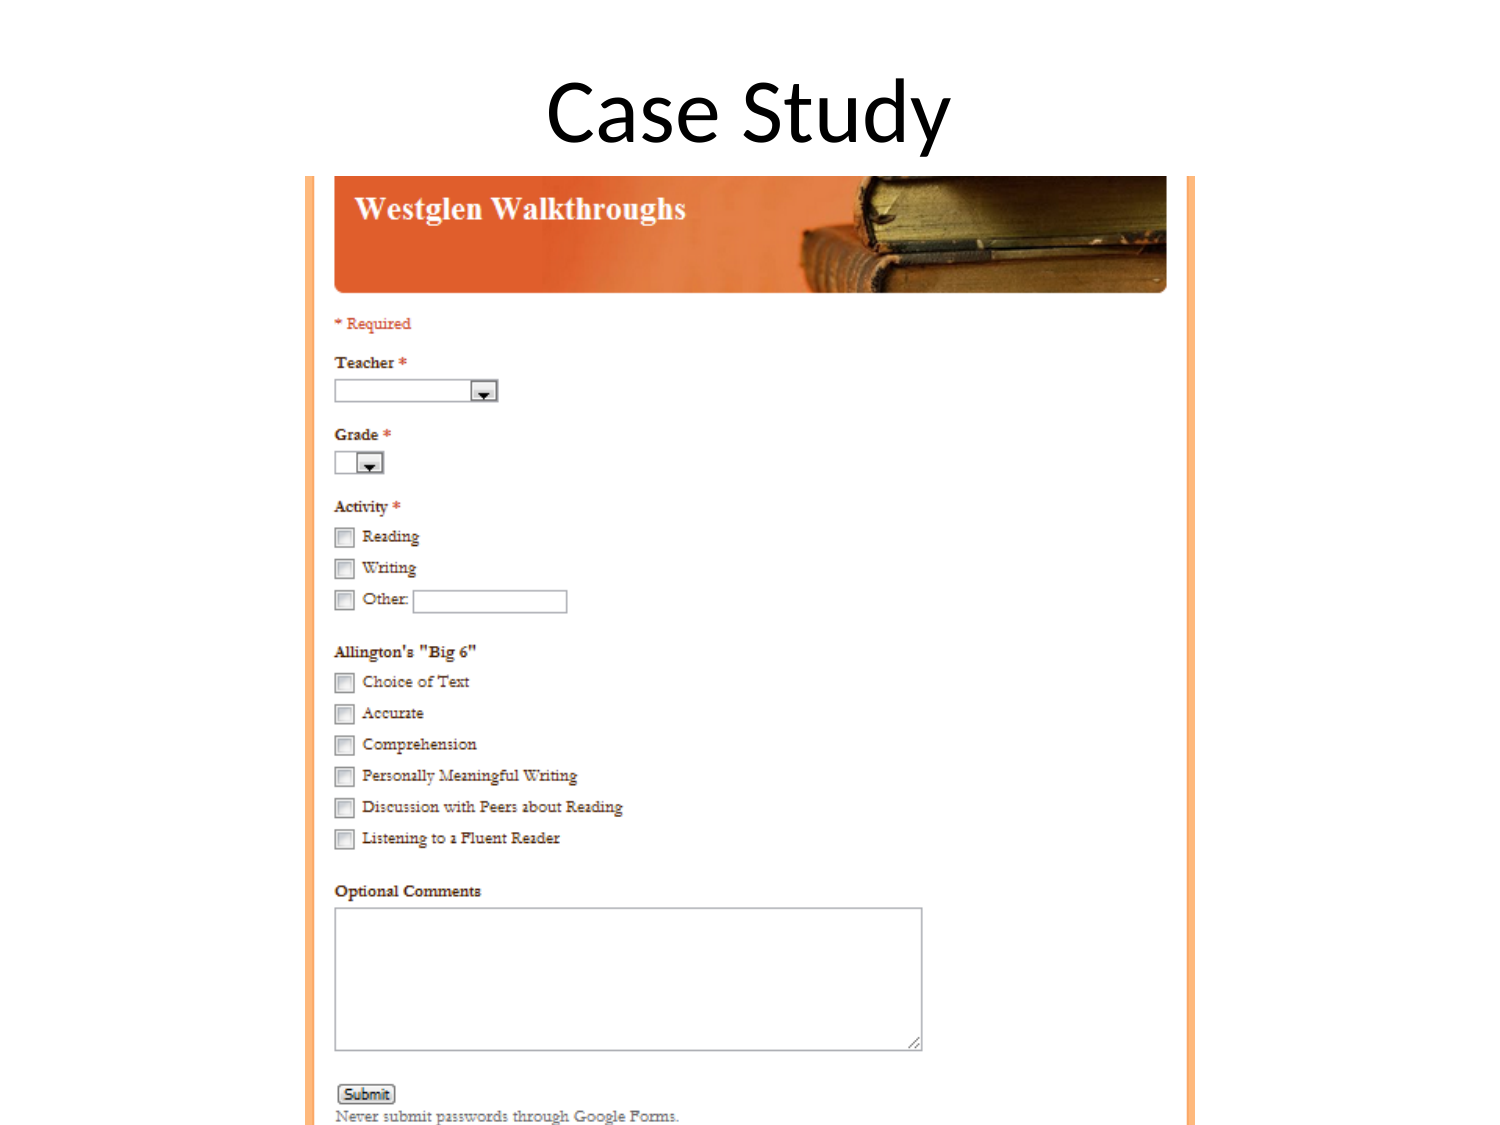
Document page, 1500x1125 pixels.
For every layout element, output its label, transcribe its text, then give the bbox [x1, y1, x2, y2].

title Case Study [75, 12, 1425, 200]
picture [305, 176, 1195, 1125]
